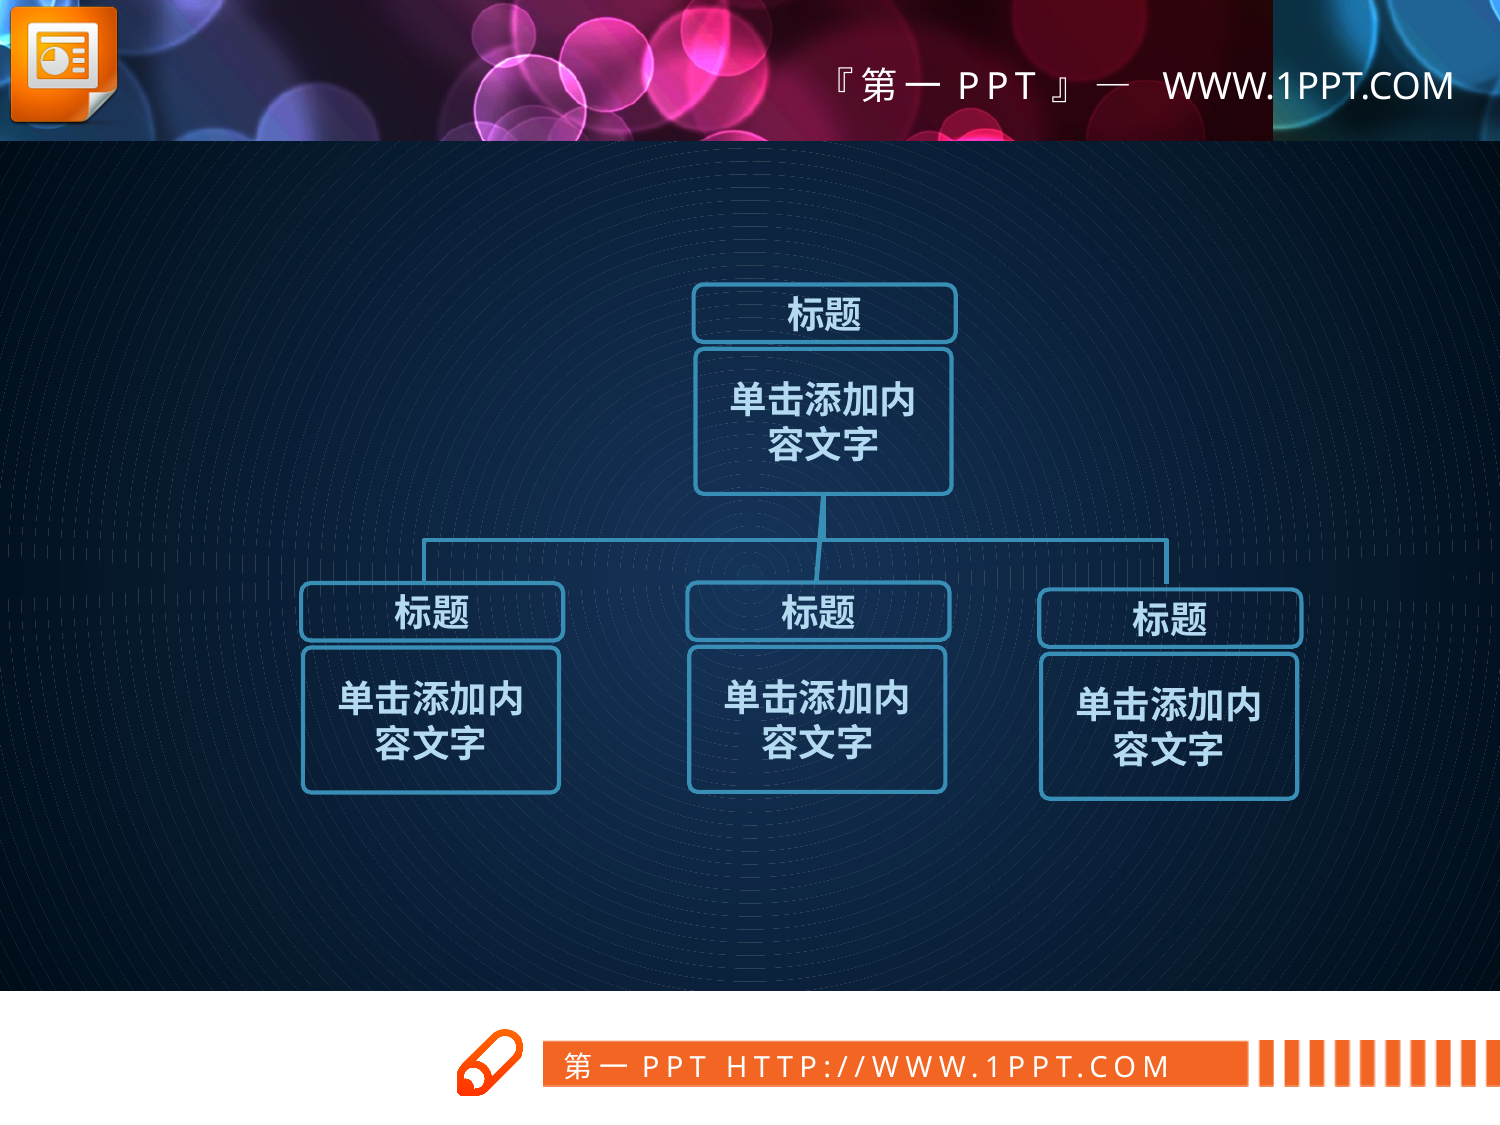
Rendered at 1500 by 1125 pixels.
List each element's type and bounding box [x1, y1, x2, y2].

text_box [687, 582, 950, 793]
picture [543, 1040, 1500, 1087]
text_box [300, 582, 564, 793]
text_box [1039, 589, 1302, 799]
picture [0, 0, 1500, 141]
text_box [693, 284, 956, 495]
text_box [423, 494, 1167, 585]
